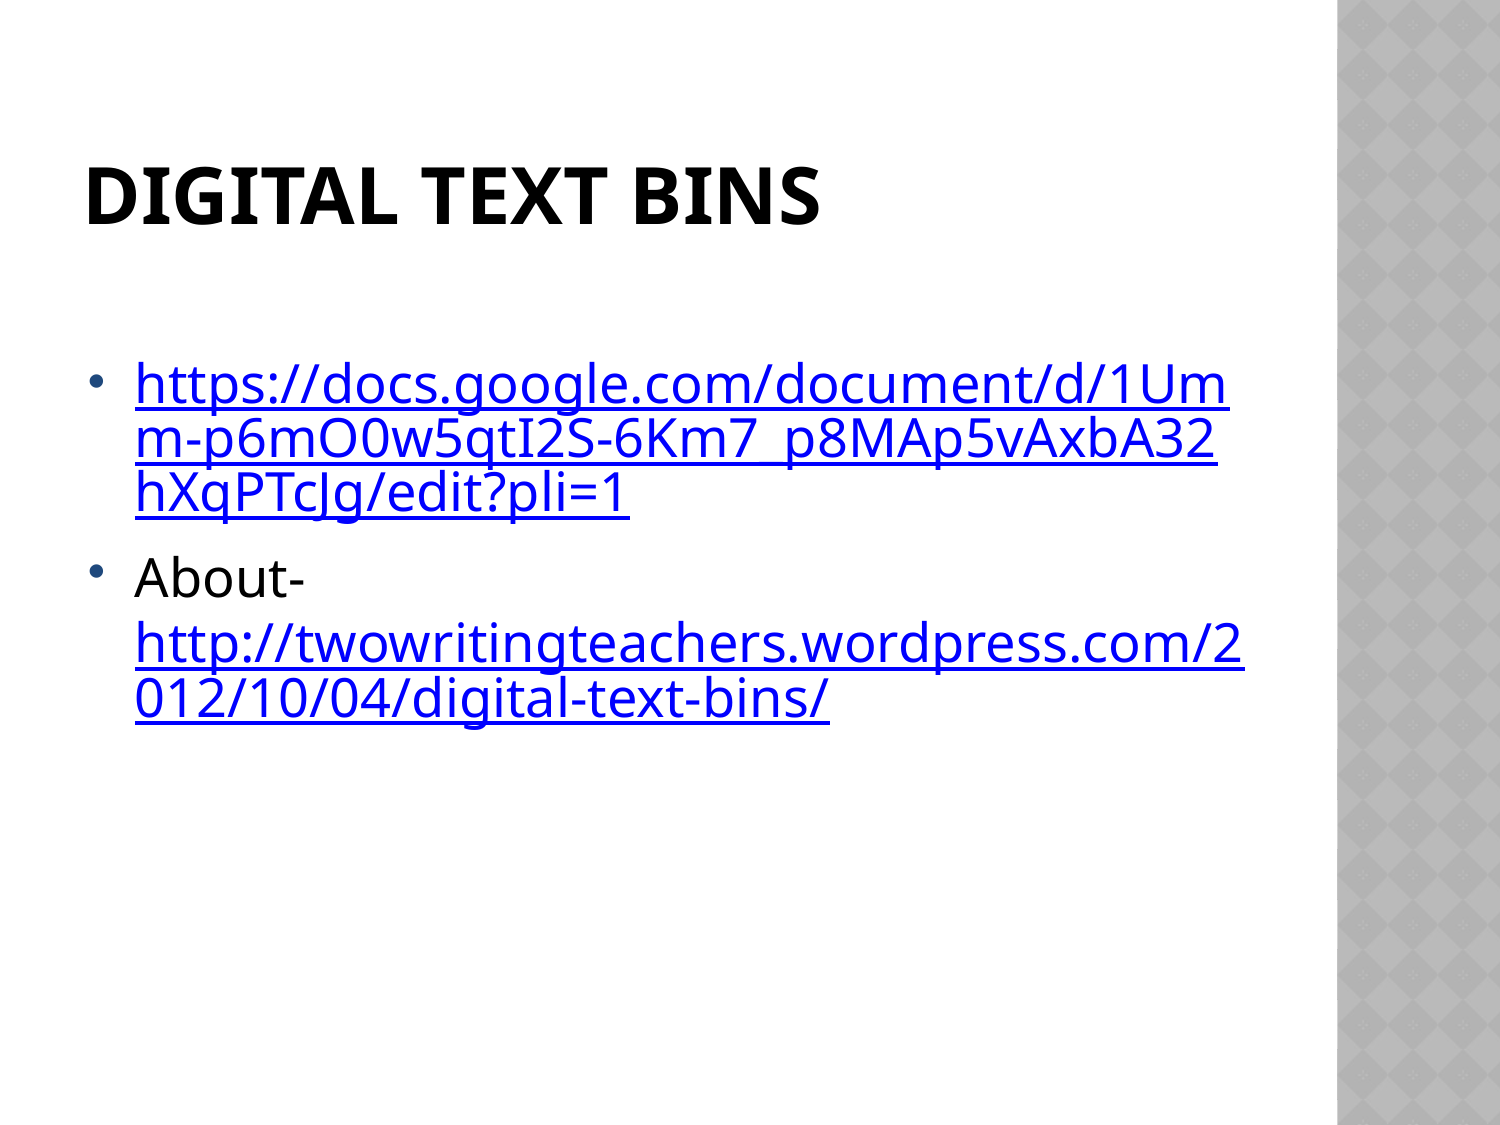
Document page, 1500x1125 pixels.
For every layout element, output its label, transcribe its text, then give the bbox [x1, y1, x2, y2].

title Digital Text Bins [75, 52, 1263, 240]
list https://docs.google.com/document/d/1Umm-p6mO0w5qtI2S-6Km7_p8MAp5vAxbA32hXqPTcJg/edit?pli=1 About- http://twowritingteachers.wordpress.com/2012/10/04/digital-text-bins/ [75, 264, 1263, 1059]
